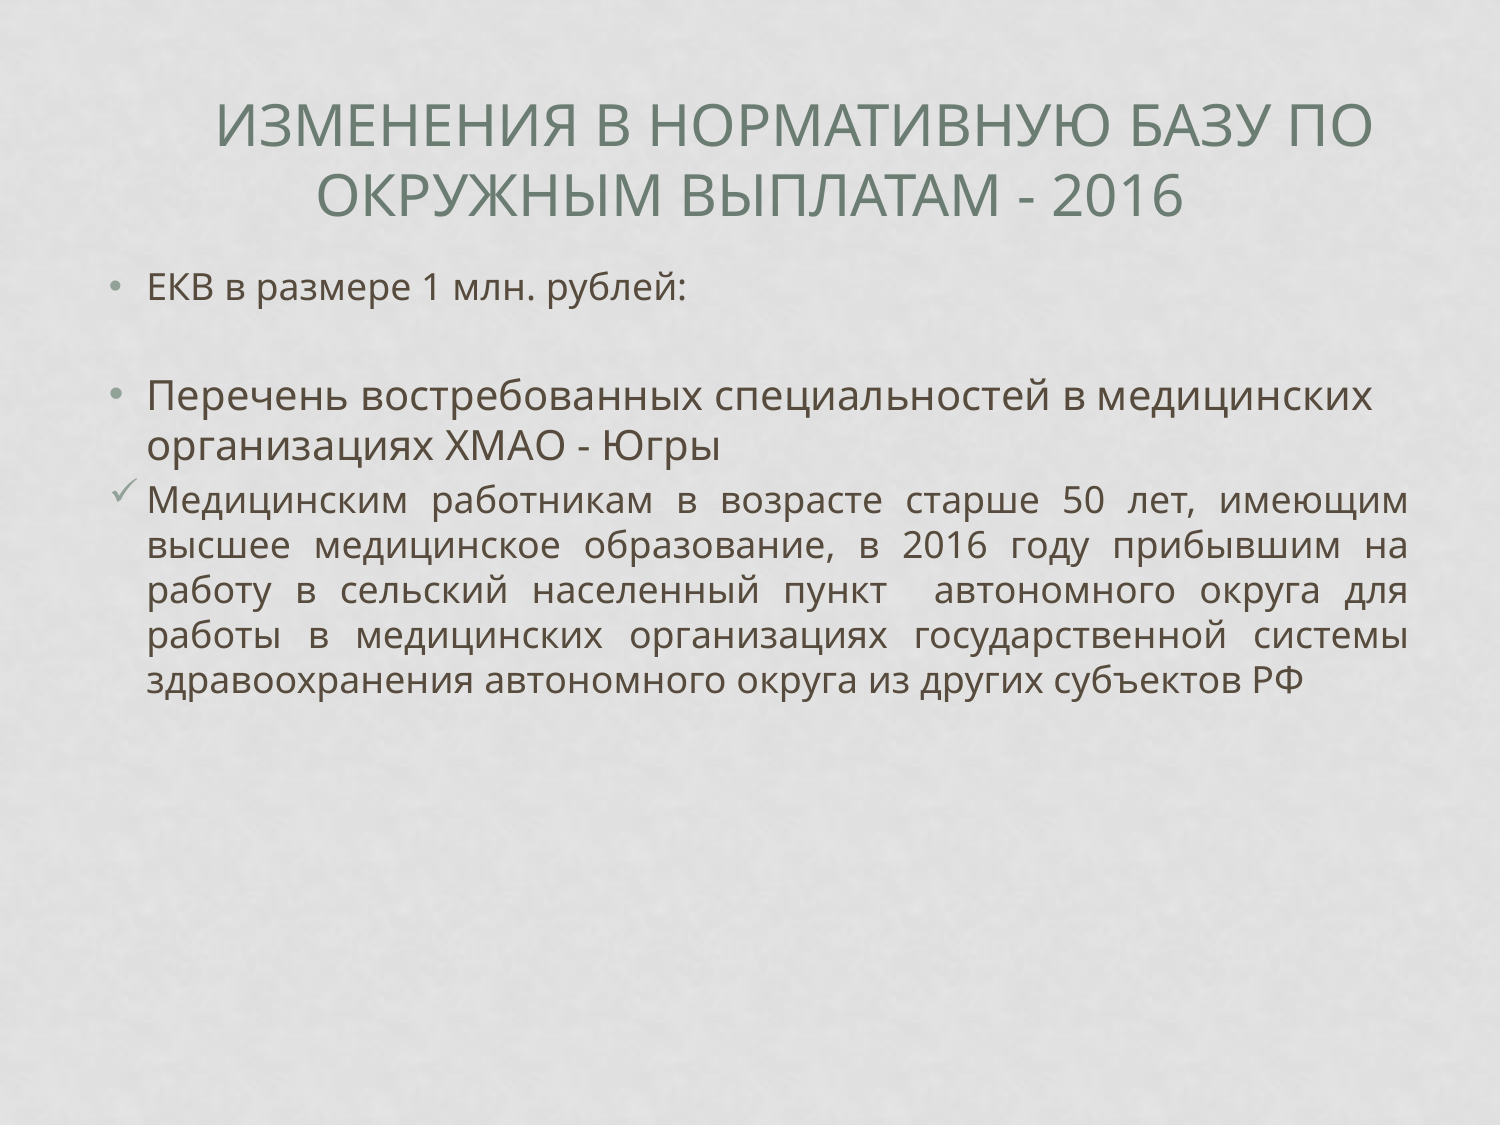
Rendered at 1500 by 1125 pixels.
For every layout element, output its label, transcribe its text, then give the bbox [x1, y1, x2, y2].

list ЕКВ в размере 1 млн. рублей: Перечень востребованных специальностей в медицинских организациях ХМАО - Югры Медицинским работникам в возрасте старше 50 лет, имеющим высшее медицинское образование, в 2016 году прибывшим на работу в сельский населенный пункт автономного округа для работы в медицинских организациях государственной системы здравоохранения автономного округа из других субъектов РФ [75, 255, 1425, 1047]
title Изменения в нормативную базу по окружным выплатам - 2016 [75, 54, 1425, 255]
